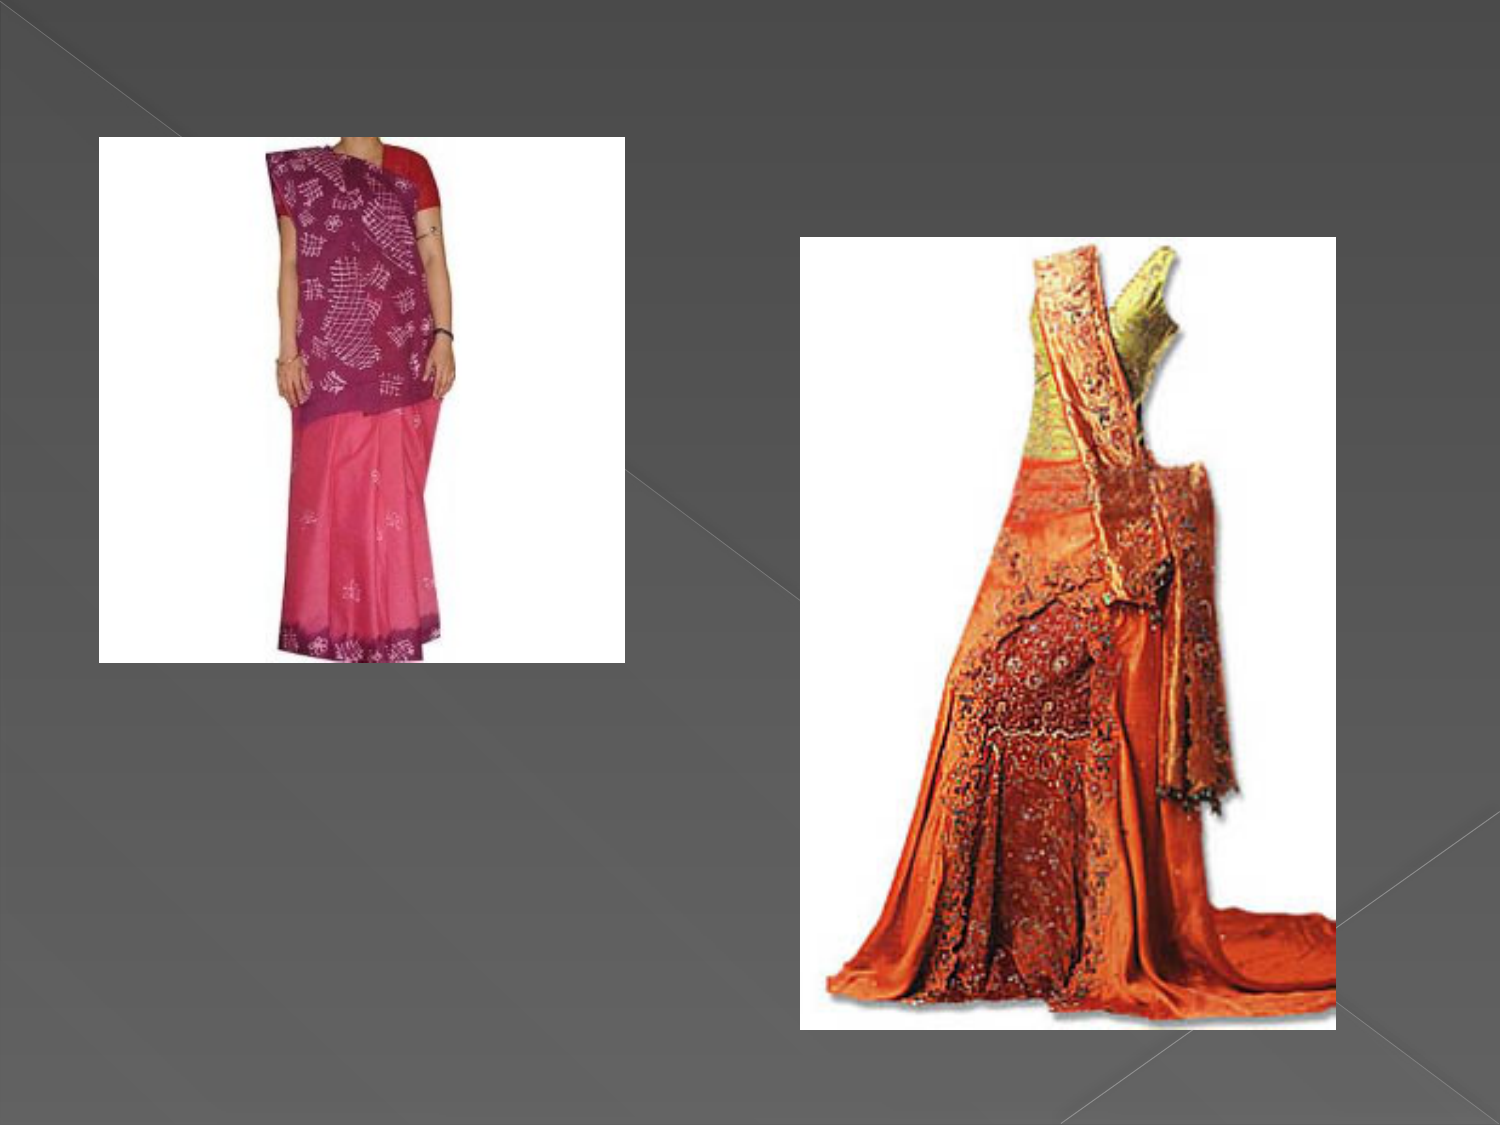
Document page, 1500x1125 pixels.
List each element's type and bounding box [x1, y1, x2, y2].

picture [99, 137, 626, 663]
picture [799, 237, 1336, 1030]
